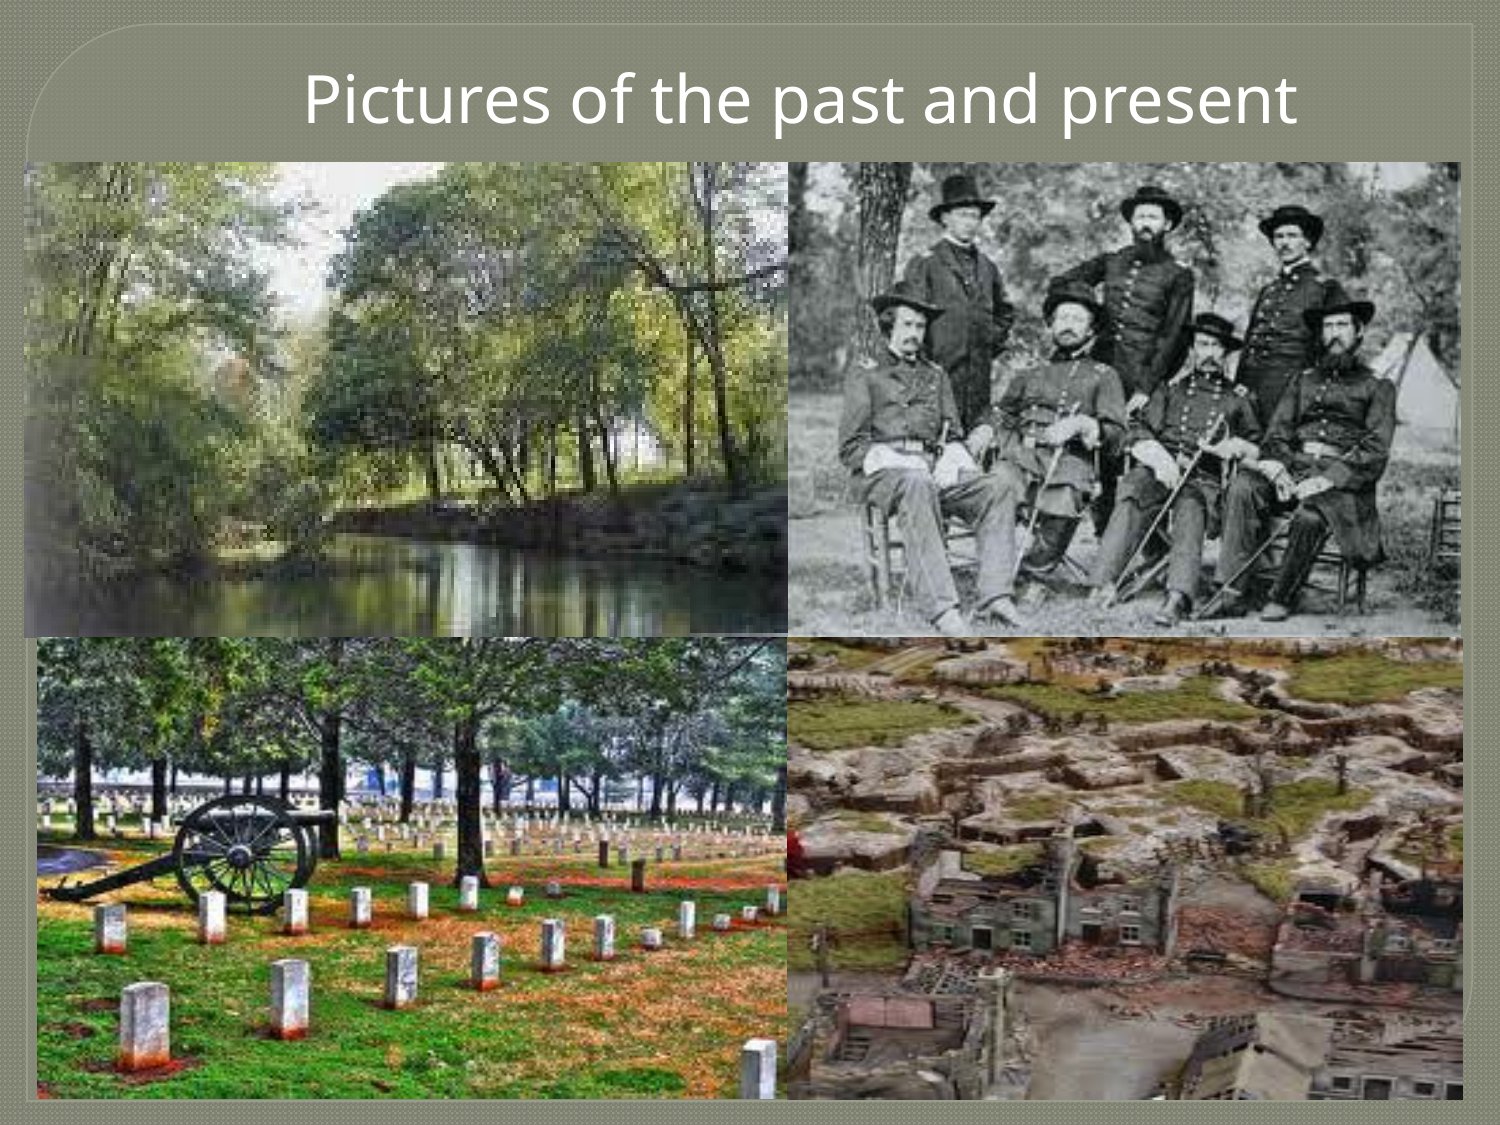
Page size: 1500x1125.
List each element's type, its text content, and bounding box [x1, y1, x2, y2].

text_box Pictures of the past and present [287, 49, 1413, 145]
picture [24, 162, 1463, 1101]
